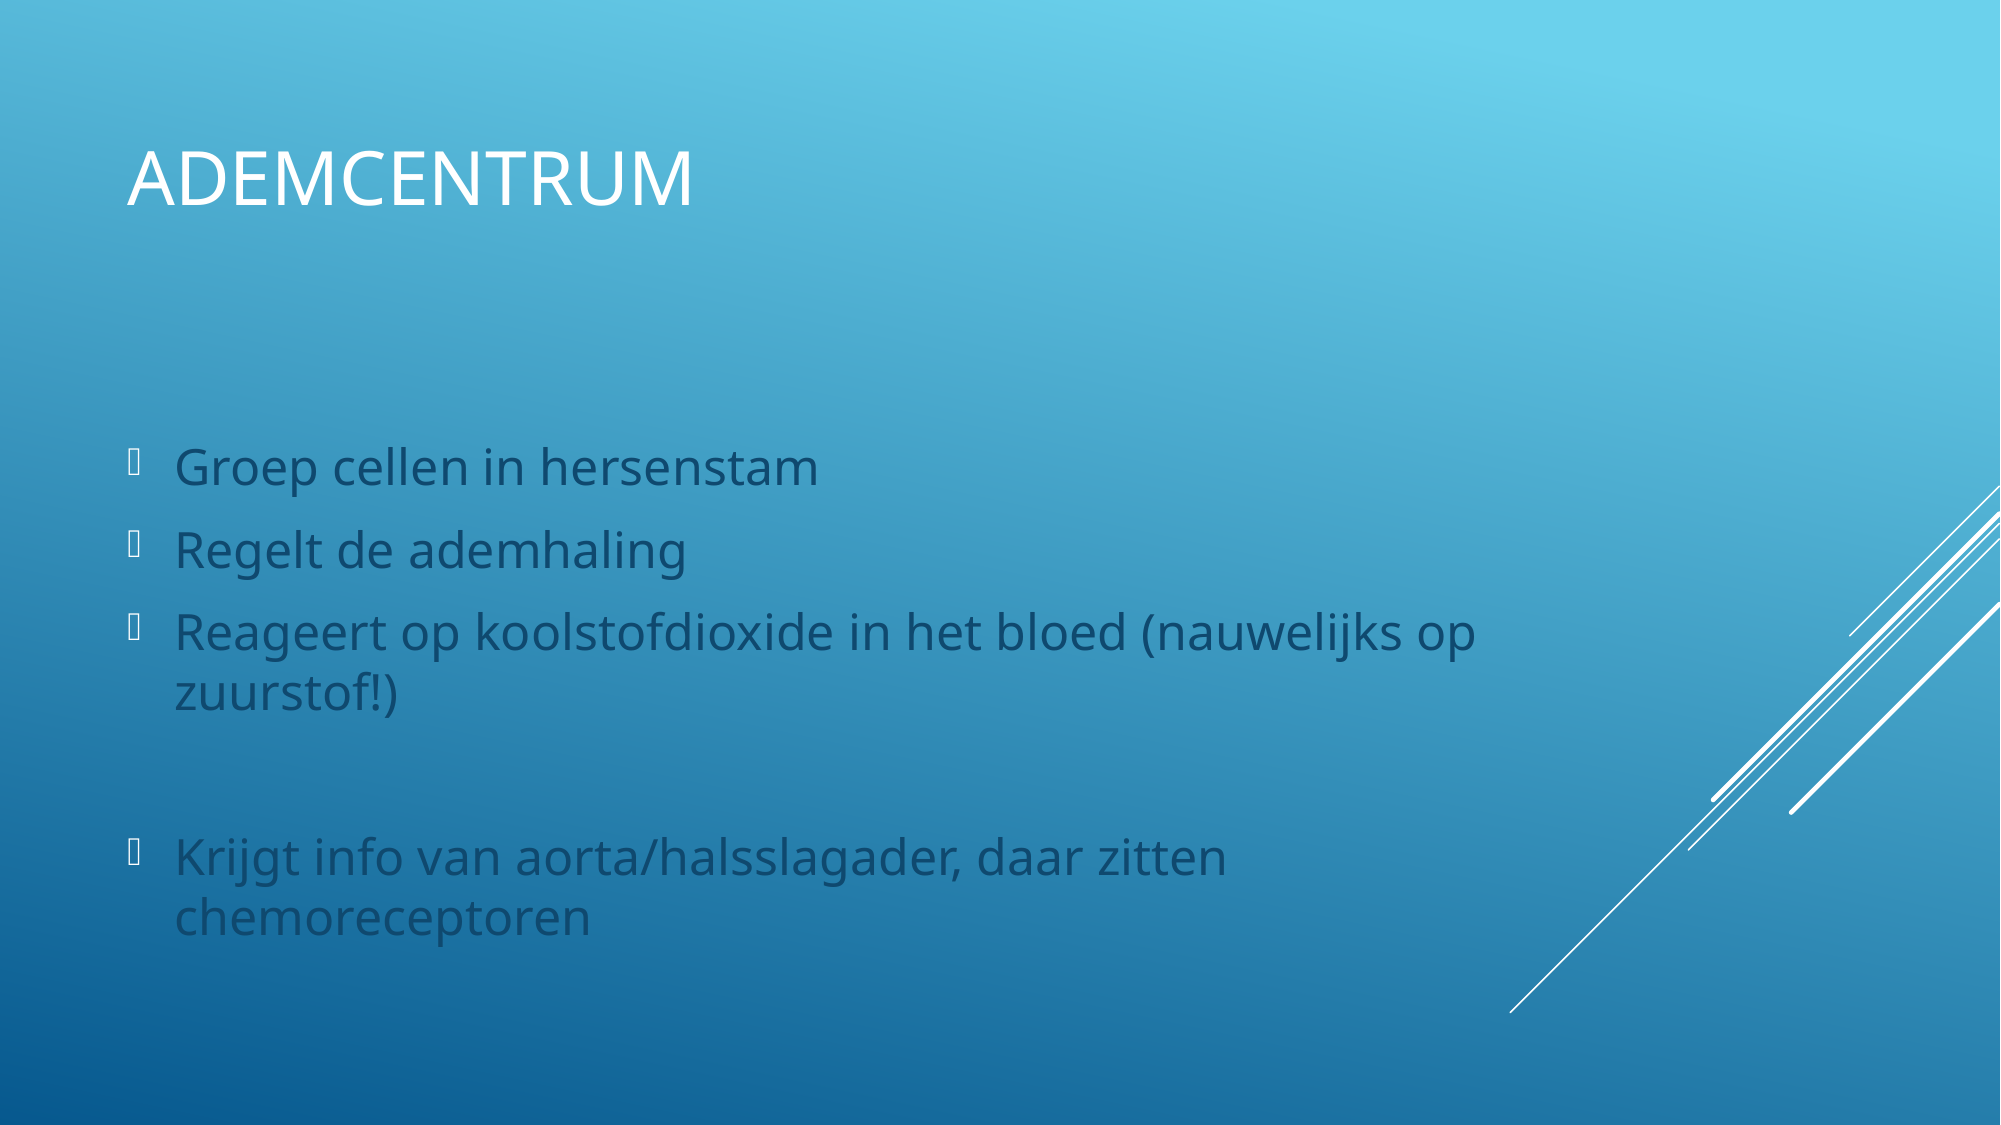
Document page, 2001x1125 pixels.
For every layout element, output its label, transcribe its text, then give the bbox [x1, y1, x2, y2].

list Groep cellen in hersenstam Regelt de ademhaling Reageert op koolstofdioxide in het bloed (nauwelijks op zuurstof!) Krijgt info van aorta/halsslagader, daar zitten chemoreceptoren [112, 346, 1513, 1035]
title Ademcentrum [112, 37, 1513, 314]
